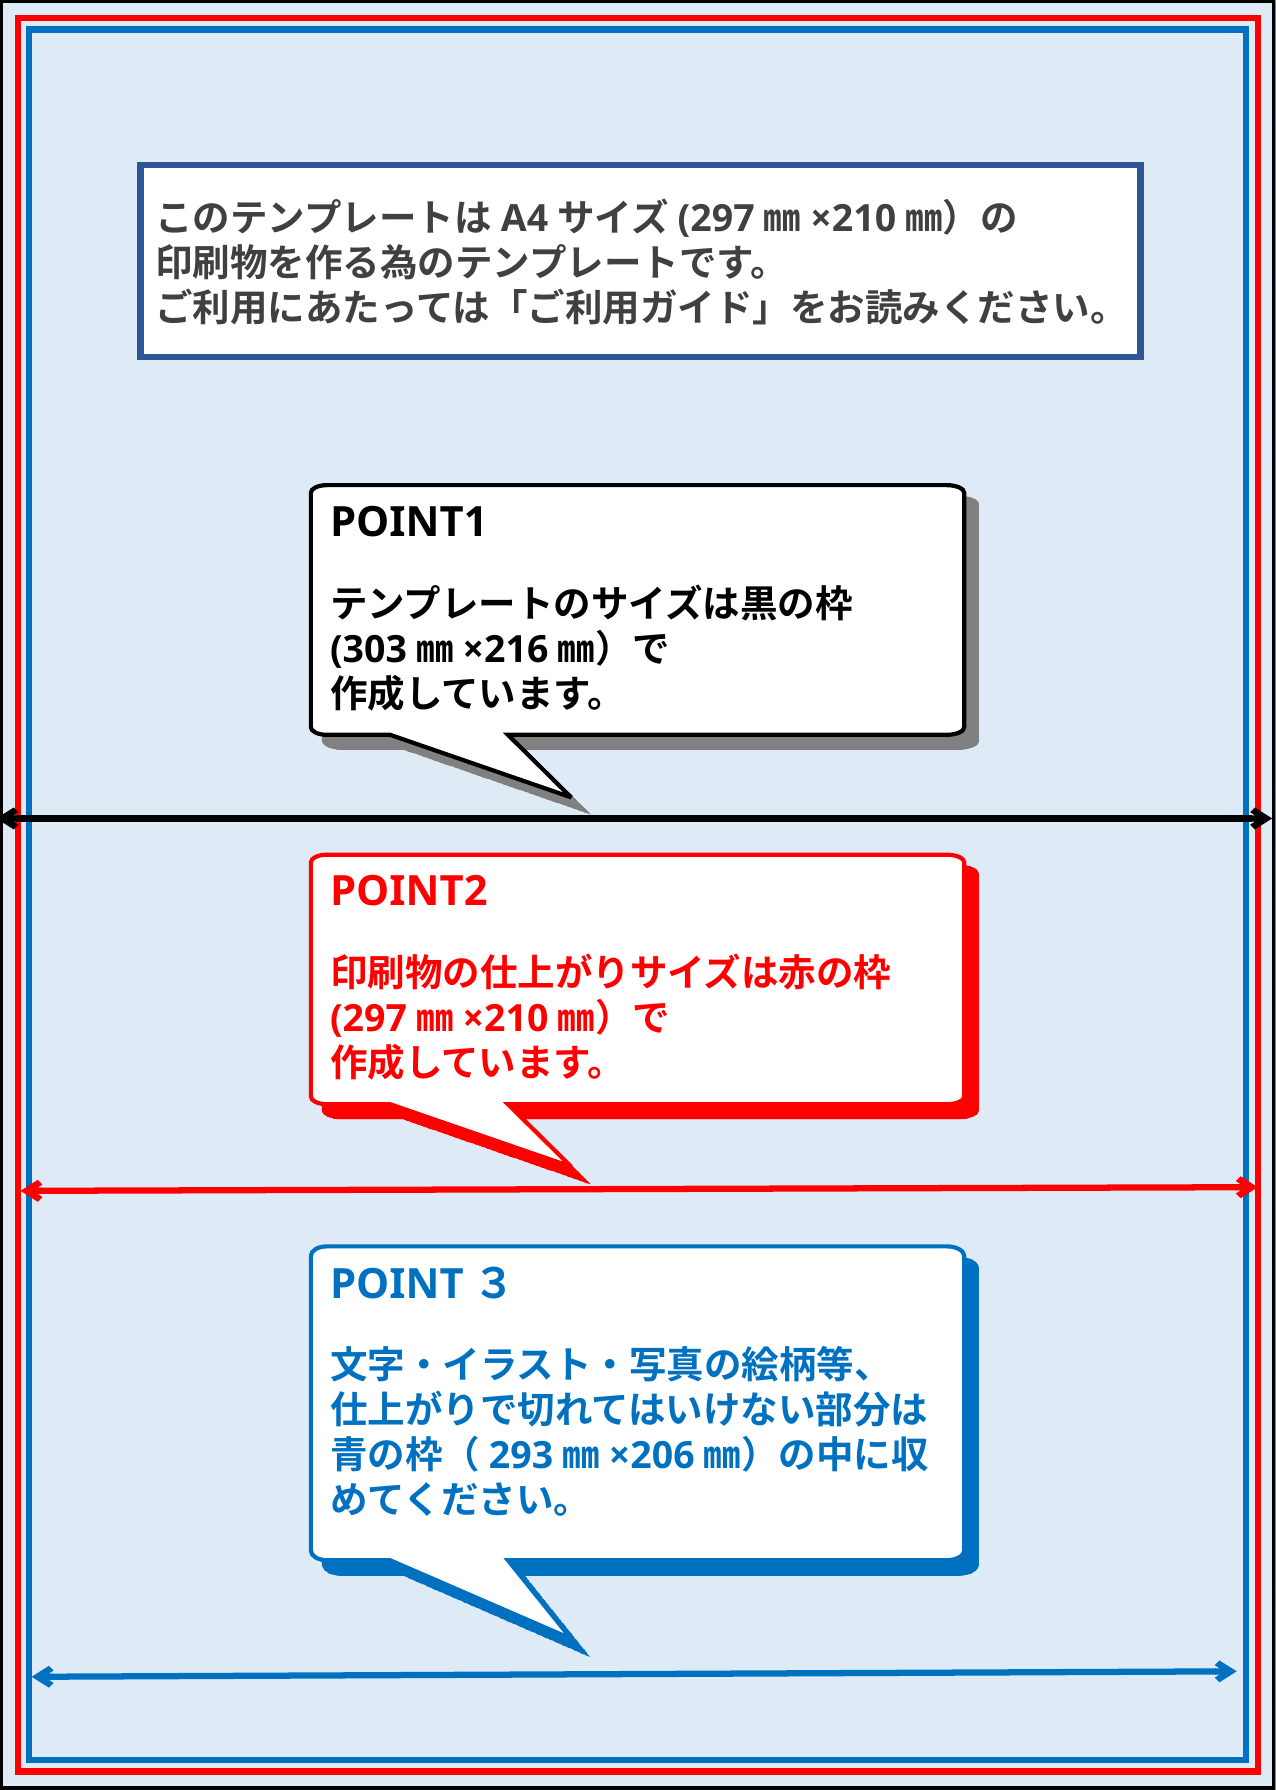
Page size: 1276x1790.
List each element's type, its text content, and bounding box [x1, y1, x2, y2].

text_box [31, 1671, 1237, 1677]
text_box [28, 28, 1247, 815]
text_box [17, 17, 1259, 815]
text_box [28, 1191, 1247, 1761]
text_box POINT３ 文字・イラスト・写真の絵柄等、 仕上がりで切れてはいけない部分は 青の枠（293㎜×206㎜）の中に収めてください。 [310, 1246, 965, 1639]
text_box [0, 0, 1276, 1790]
text_box このテンプレートはA4サイズ(297㎜×210㎜）の 印刷物を作る為のテンプレートです。 ご利用にあたっては「ご利用ガイド」をお読みください。 [140, 164, 1142, 358]
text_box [20, 1187, 1258, 1191]
text_box POINT2 印刷物の仕上がりサイズは赤の枠(297㎜×210㎜）で 作成しています。 [310, 854, 965, 1167]
text_box [17, 822, 1259, 1773]
text_box POINT1 テンプレートのサイズは黒の枠 (303㎜×216㎜）で 作成しています。 [310, 485, 965, 798]
text_box [28, 822, 1247, 1187]
